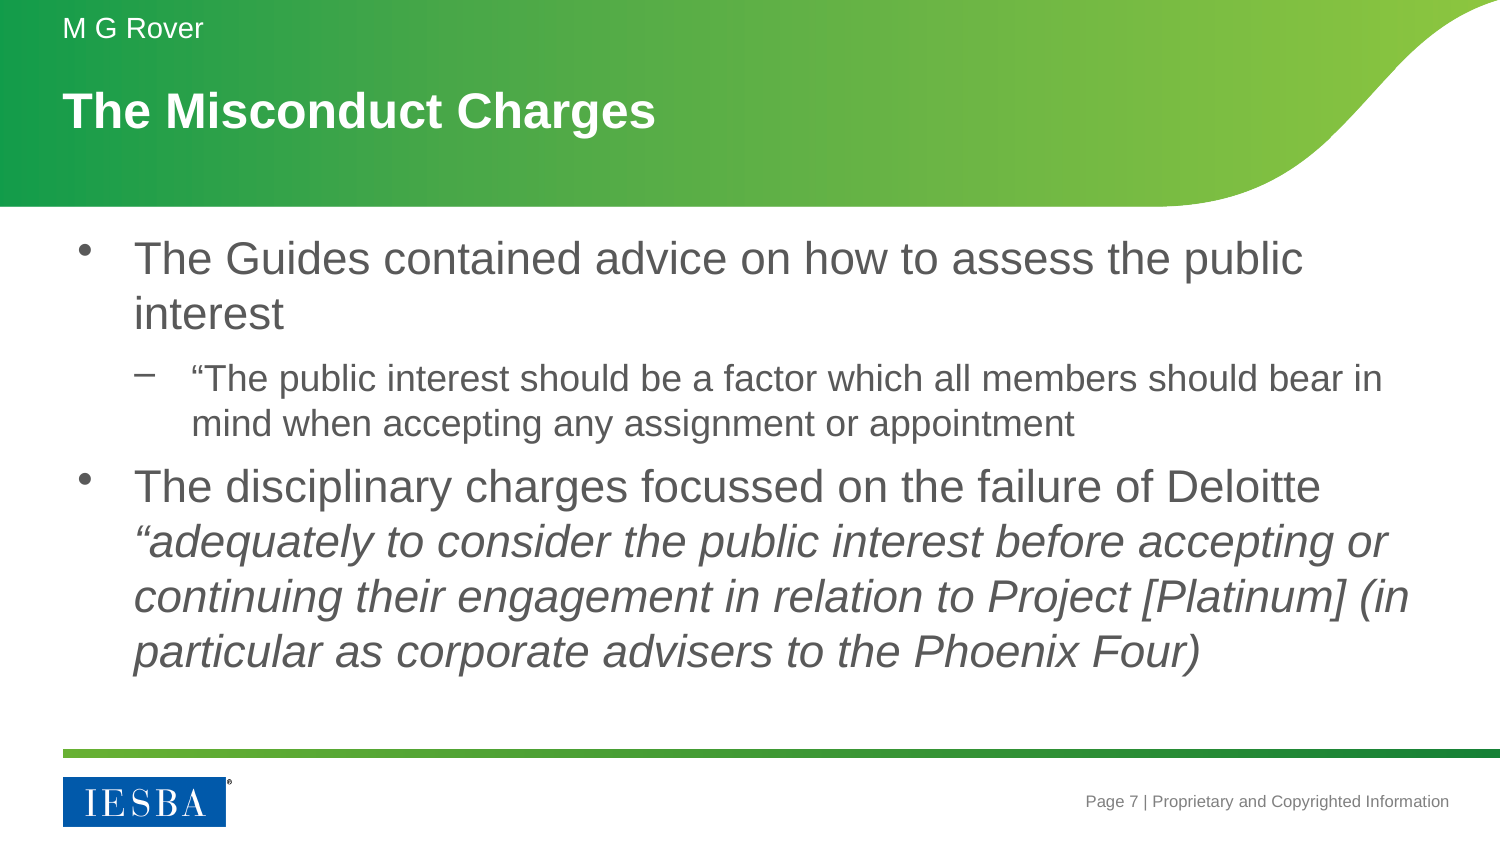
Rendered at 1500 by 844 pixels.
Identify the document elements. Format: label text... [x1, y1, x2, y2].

title The Misconduct Charges [62, 75, 1300, 142]
picture [0, 0, 1500, 207]
picture [63, 777, 232, 827]
subtitle M G Rover [62, 9, 500, 38]
list The Guides contained advice on how to assess the public interest “The public interest should be a factor which all members should bear in mind when accepting any assignment or appointment The disciplinary charges focussed on the failure of Deloitte “adequately to consider the public interest before accepting or continuing their engagement in relation to Project [Platinum] (in particular as corporate advisers to the Phoenix Four) [62, 220, 1450, 724]
